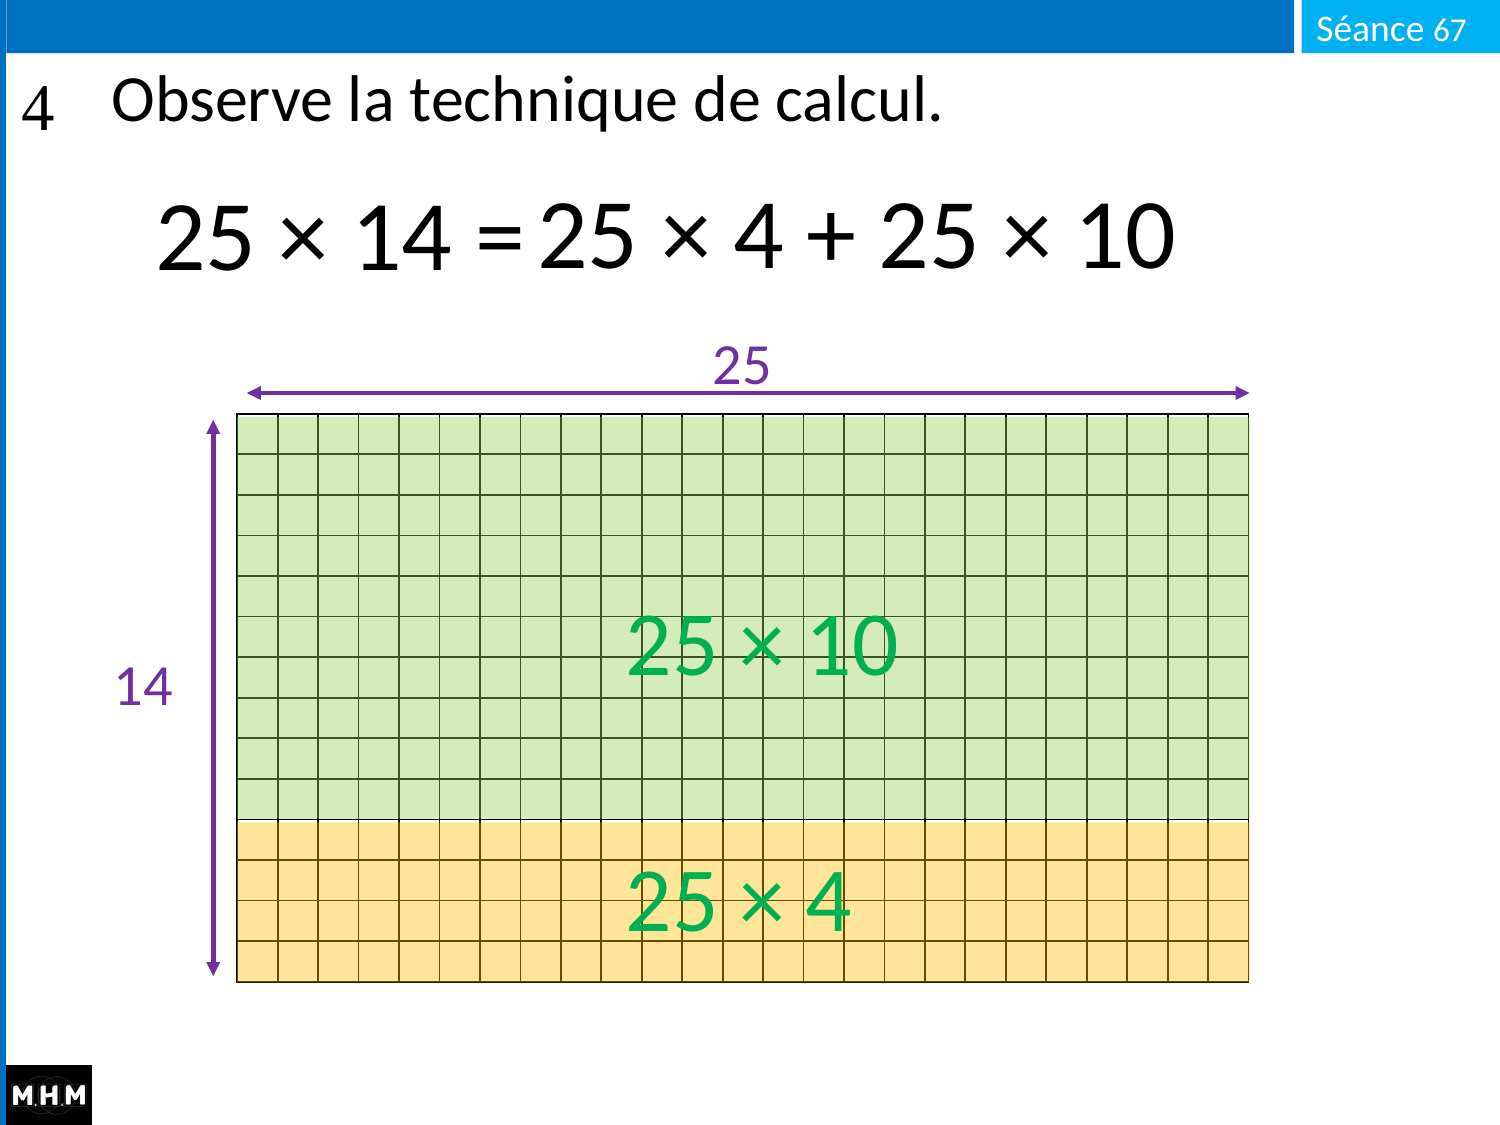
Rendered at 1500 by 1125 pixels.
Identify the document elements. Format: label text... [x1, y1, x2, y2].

text_box [236, 416, 1251, 820]
title Observe la technique de calcul. [96, 57, 1391, 144]
text_box 25 [698, 319, 789, 392]
text_box 14 [98, 639, 190, 724]
text_box 25 × 10 [611, 576, 948, 701]
picture [6, 1065, 92, 1125]
text_box 25 × 4 + 25 × 10 [522, 161, 1437, 296]
text_box 25 × 14 = [24, 163, 657, 299]
text_box 25 [698, 393, 789, 404]
text_box [236, 821, 1251, 983]
text_box 25 × 4 [611, 832, 948, 958]
